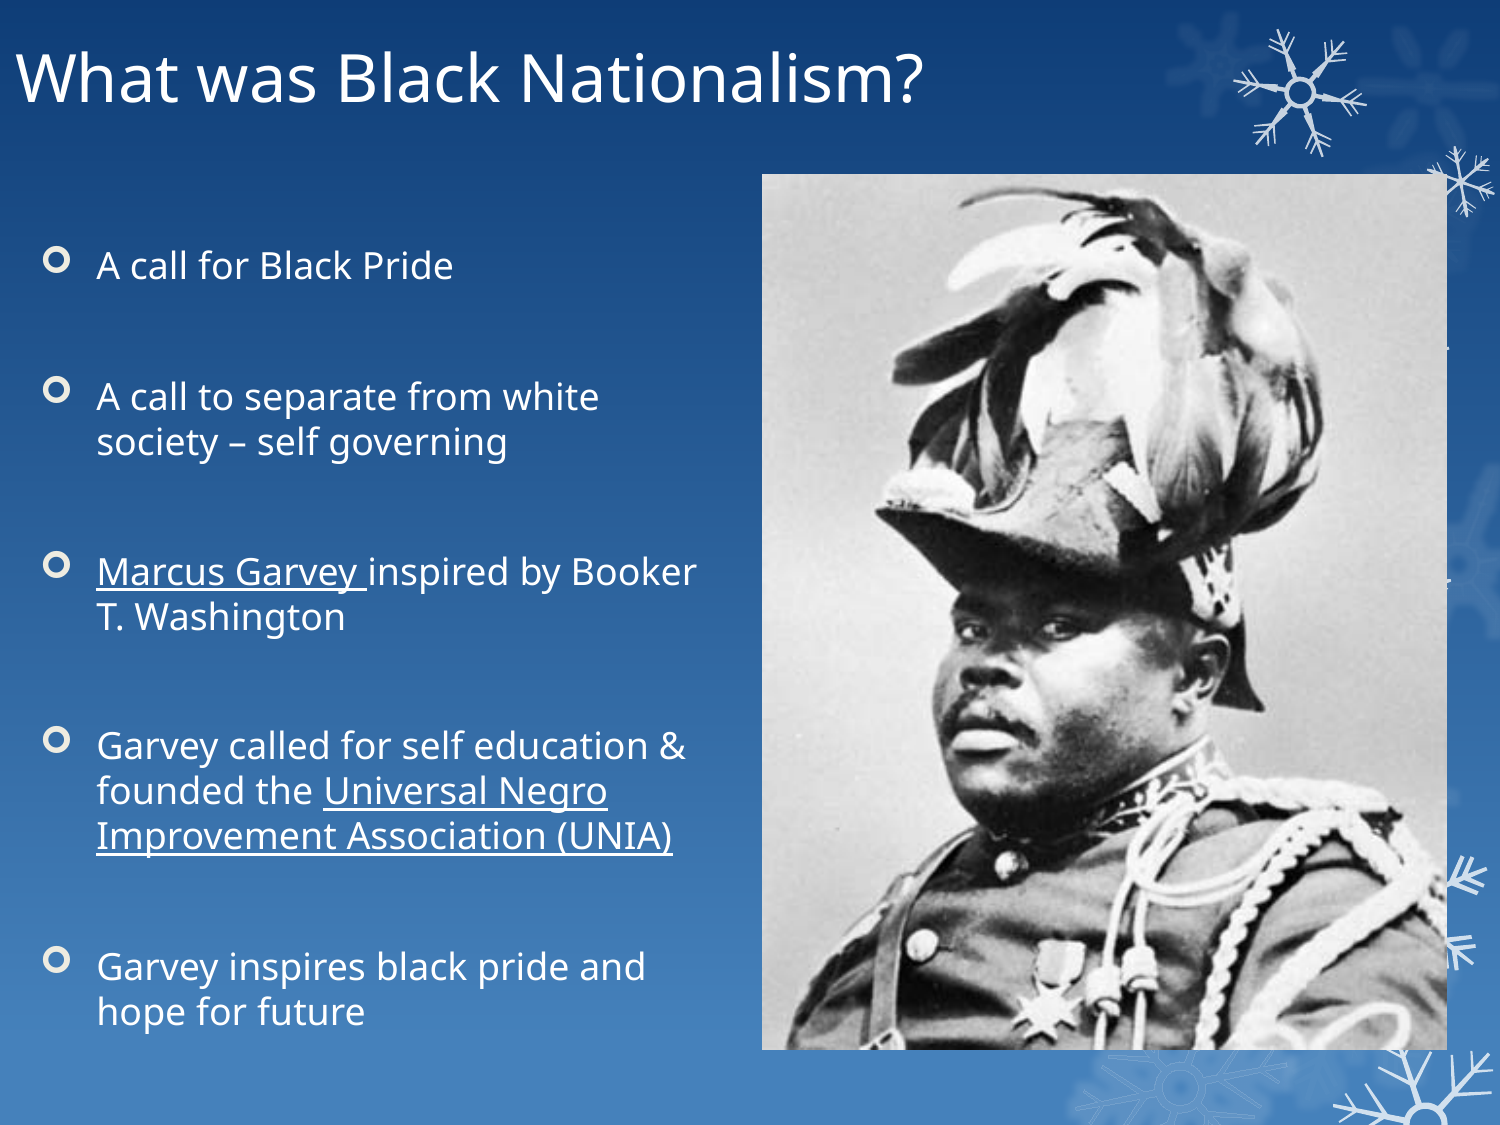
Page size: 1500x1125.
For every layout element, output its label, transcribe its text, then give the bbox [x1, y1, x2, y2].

title What was Black Nationalism? [0, 0, 1425, 152]
picture [761, 174, 1448, 1051]
list A call for Black Pride A call to separate from white society – self governing Marcus Garvey inspired by Booker T. Washington Garvey called for self education & founded the Universal Negro Improvement Association (UNIA) Garvey inspires black pride and hope for future [24, 174, 738, 1100]
